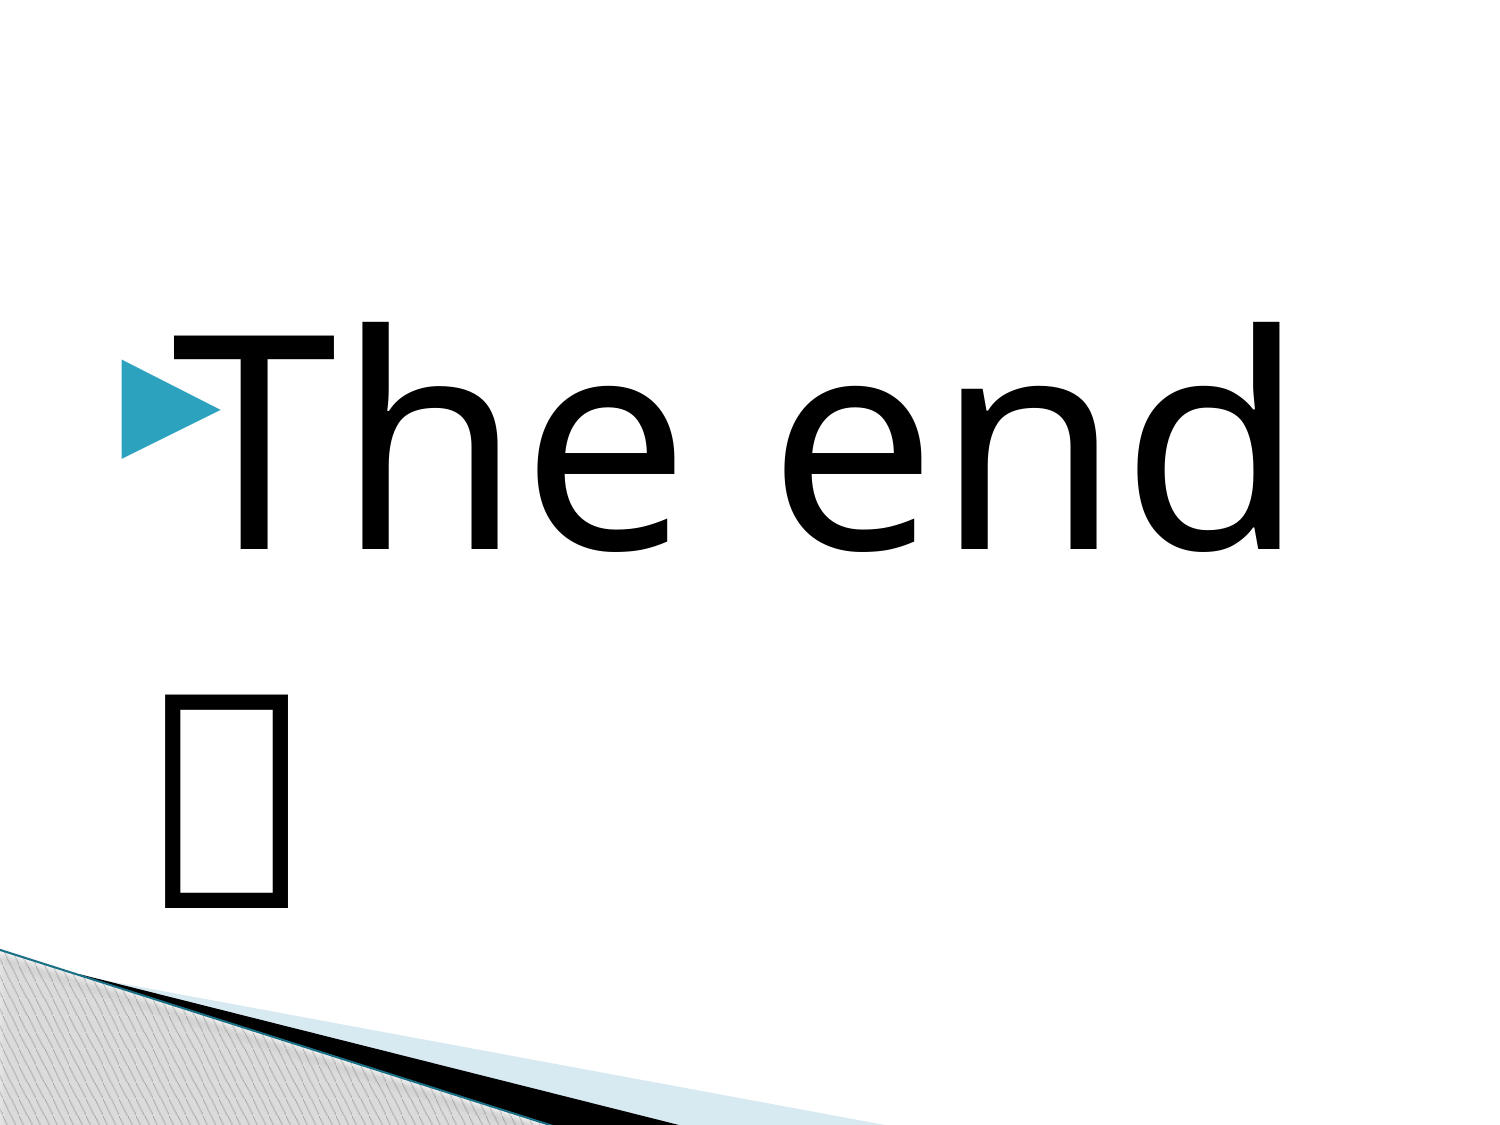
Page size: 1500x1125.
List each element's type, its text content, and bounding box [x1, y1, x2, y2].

list The end  [75, 243, 1425, 986]
